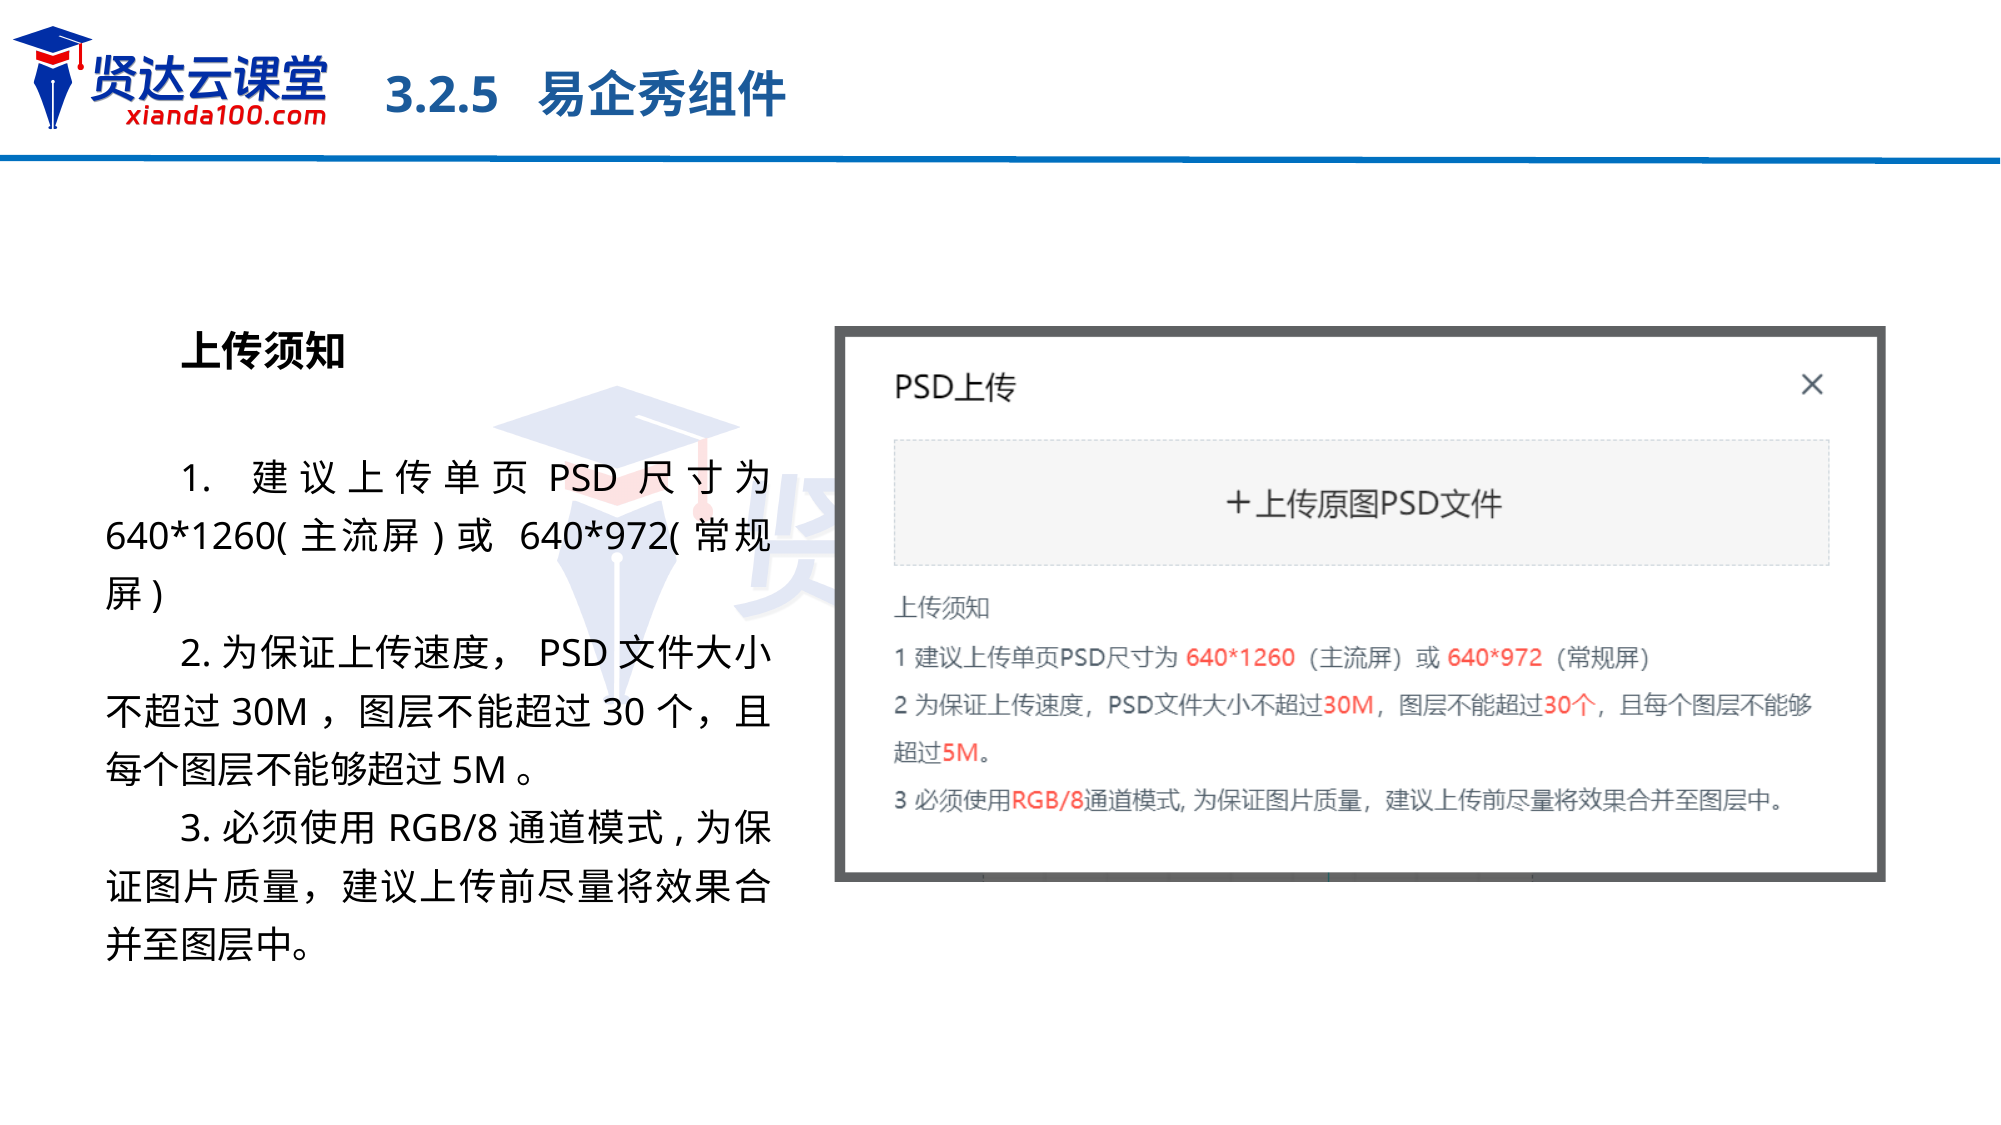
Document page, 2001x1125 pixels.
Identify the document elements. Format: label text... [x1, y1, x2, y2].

picture [0, 7, 353, 155]
picture [834, 325, 1887, 882]
text_box 3.2.5 易企秀组件 [370, 54, 1007, 130]
text_box 上传须知 1. 建议上传单页PSD尺寸为 640*1260(主流屏)或 640*972(常规屏) 2.为保证上传速度，PSD文件大小不超过30M，图层不能超过30个，且每个图层不能够超过5M。 3.必须使用RGB/8通道模式,为保证图片质量，建议上传前尽量将效果合并至图层中。 [90, 302, 787, 960]
